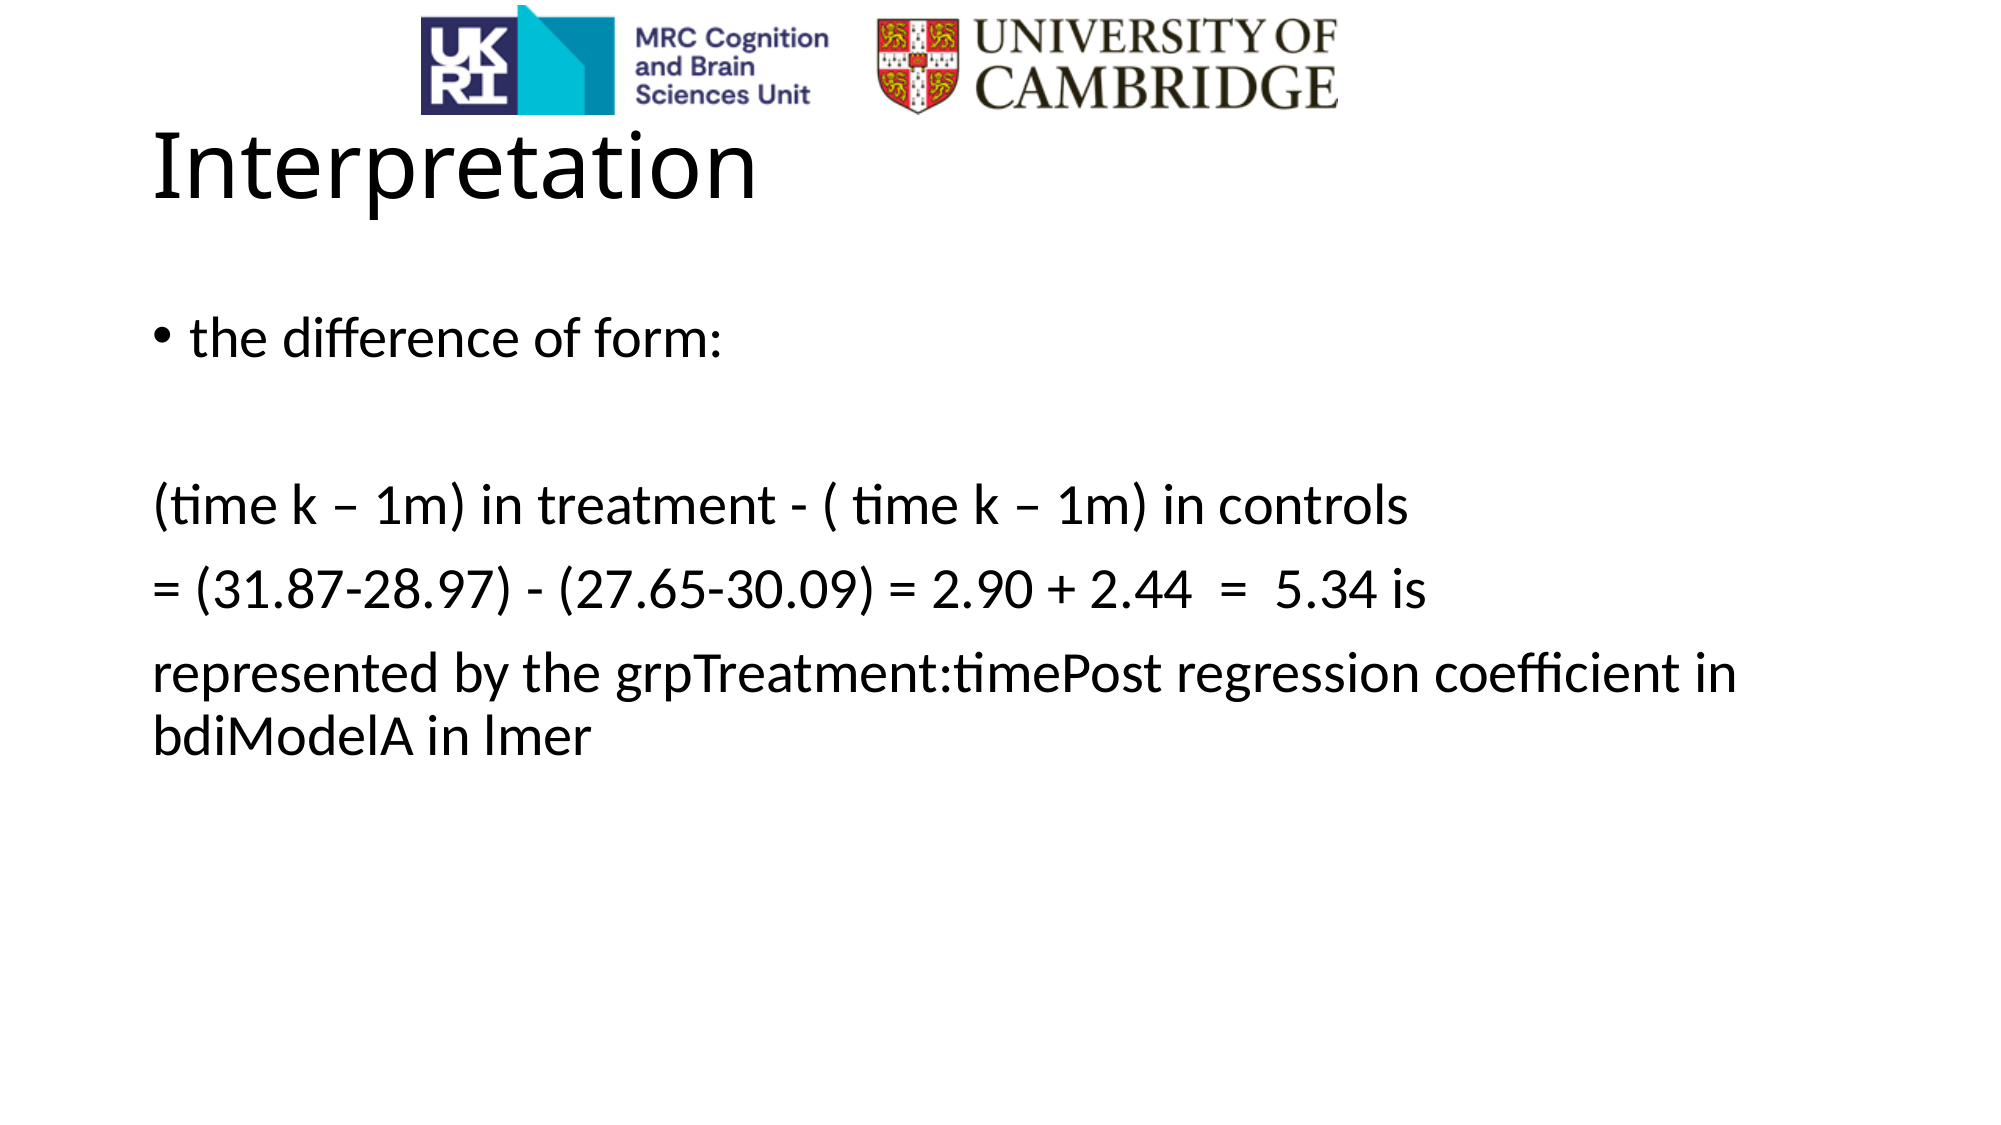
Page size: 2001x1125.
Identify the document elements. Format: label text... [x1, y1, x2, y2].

list the difference of form: (time k – 1m) in treatment - ( time k – 1m) in controls = (31.87-28.97) - (27.65-30.09) = 2.90 + 2.44 = 5.34 is represented by the grpTreatment:timePost regression coefficient in bdiModelA in lmer [137, 299, 1863, 1014]
picture [421, 5, 1338, 59]
title Interpretation [137, 59, 1863, 278]
